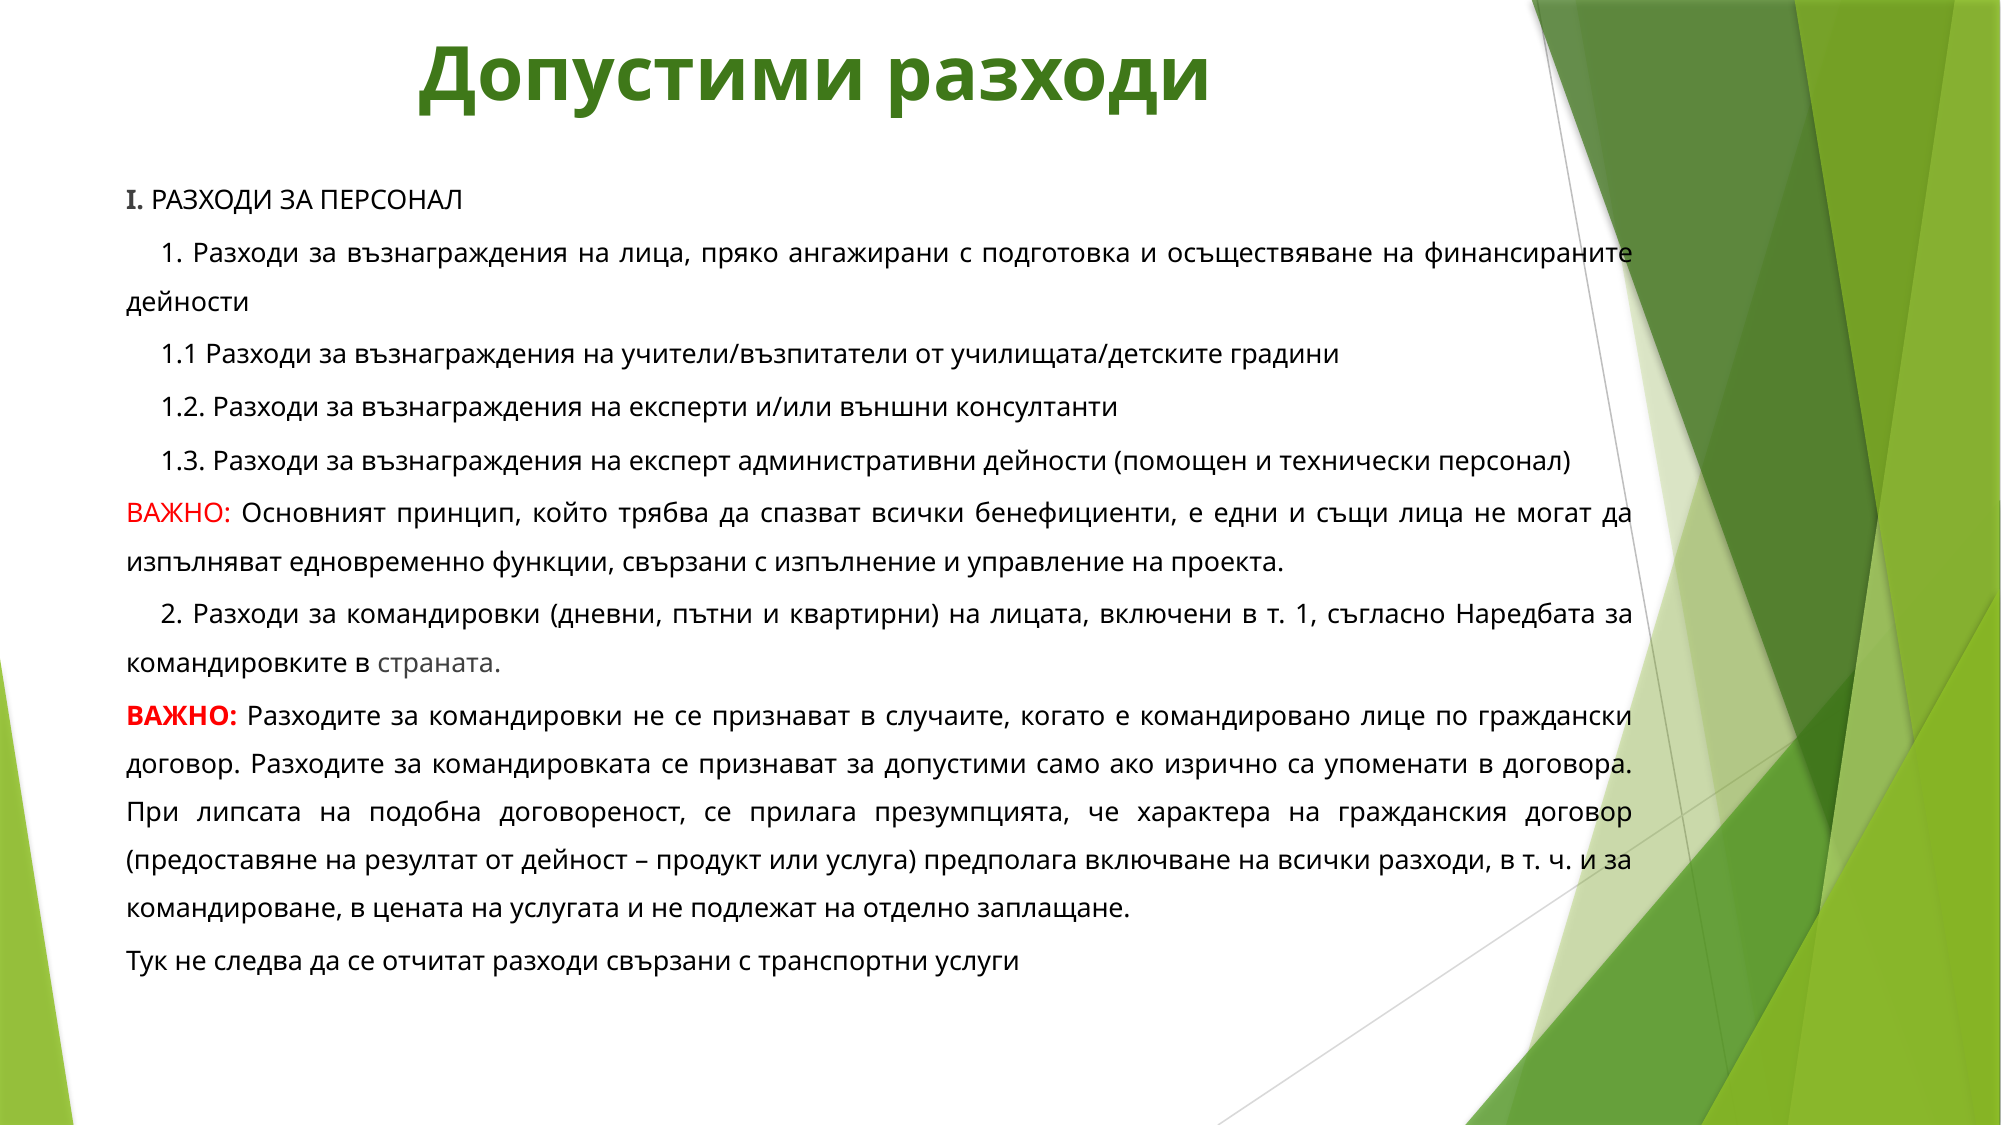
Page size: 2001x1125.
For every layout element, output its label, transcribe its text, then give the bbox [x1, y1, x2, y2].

list I. РАЗХОДИ ЗА ПЕРСОНАЛ 1. Разходи за възнаграждения на лица, пряко ангажирани с подготовка и осъществяване на финансираните дейности 1.1 Разходи за възнаграждения на учители/възпитатели от училищата/детските градини 1.2. Разходи за възнаграждения на експерти и/или външни консултанти 1.3. Разходи за възнаграждения на експерт административни дейности (помощен и технически персонал) ВАЖНО: Основният принцип, който трябва да спазват всички бенефициенти, е едни и същи лица не могат да изпълняват едновременно функции, свързани с изпълнение и управление на проекта. 2. Разходи за командировки (дневни, пътни и квартирни) на лицата, включени в т. 1, съгласно Наредбата за командировките в страната. ВАЖНО: Разходите за командировки не се признават в случаите, когато е командировано лице по граждански договор. Разходите за командировката се признават за допустими само ако изрично са упоменати в договора. При липсата на подобна договореност, се прилага презумпцията, че характера на гражданския договор (предоставяне на резултат от дейност – продукт или услуга) предполага включване на всички разходи, в т. ч. и за командироване, в цената на услугата и не подлежат на отделно заплащане. Тук не следва да се отчитат разходи свързани с транспортни услуги [111, 159, 1649, 1111]
title Допустими разходи [111, 18, 1522, 132]
